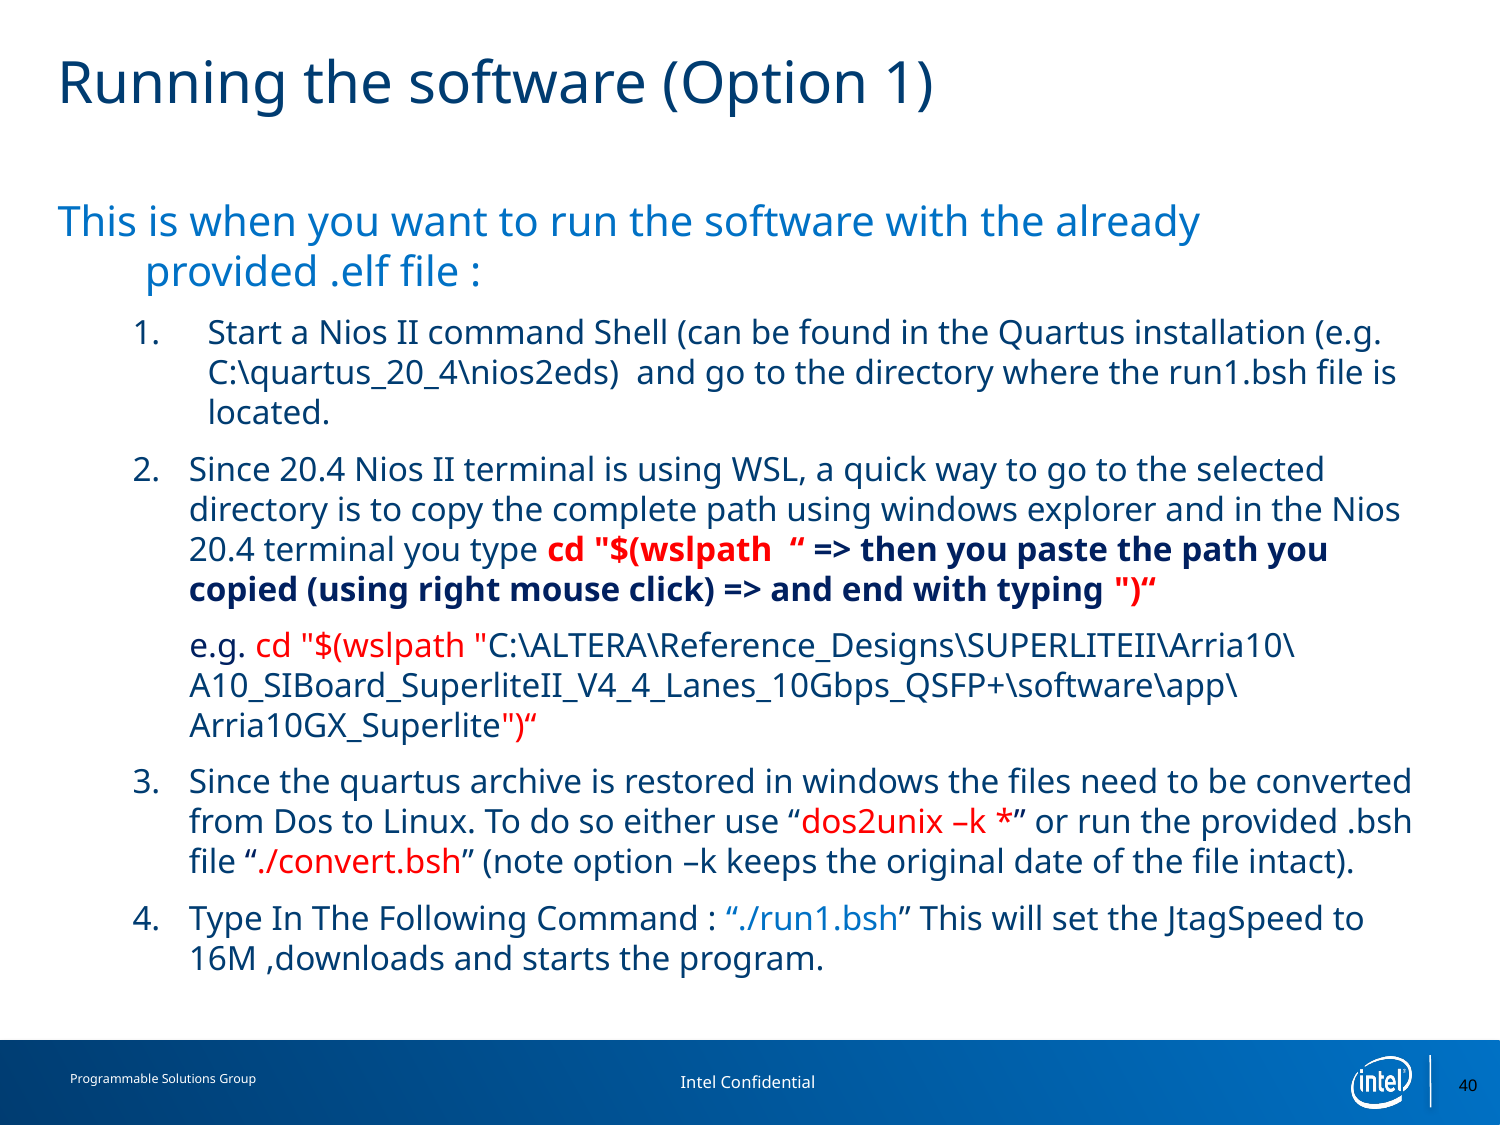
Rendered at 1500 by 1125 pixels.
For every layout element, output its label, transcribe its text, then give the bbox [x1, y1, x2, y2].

list This is when you want to run the software with the already provided .elf file : Start a Nios II command Shell (can be found in the Quartus installation (e.g. C:\quartus_20_4\nios2eds) and go to the directory where the run1.bsh file is located. Since 20.4 Nios II terminal is using WSL, a quick way to go to the selected directory is to copy the complete path using windows explorer and in the Nios 20.4 terminal you type cd "$(wslpath “ => then you paste the path you copied (using right mouse click) => and end with typing ")“ e.g. cd "$(wslpath "C:\ALTERA\Reference_Designs\SUPERLITEII\Arria10\A10_SIBoard_SuperliteII_V4_4_Lanes_10Gbps_QSFP+\software\app\Arria10GX_Superlite")“ Since the quartus archive is restored in windows the files need to be converted from Dos to Linux. To do so either use “dos2unix –k *” or run the provided .bsh file “./convert.bsh” (note option –k keeps the original date of the file intact). Type In The Following Command : “./run1.bsh” This will set the JtagSpeed to 16M ,downloads and starts the program. [57, 194, 1425, 963]
slide_number 40 [1127, 1055, 1478, 1116]
title Running the software (Option 1) [57, 44, 1425, 194]
